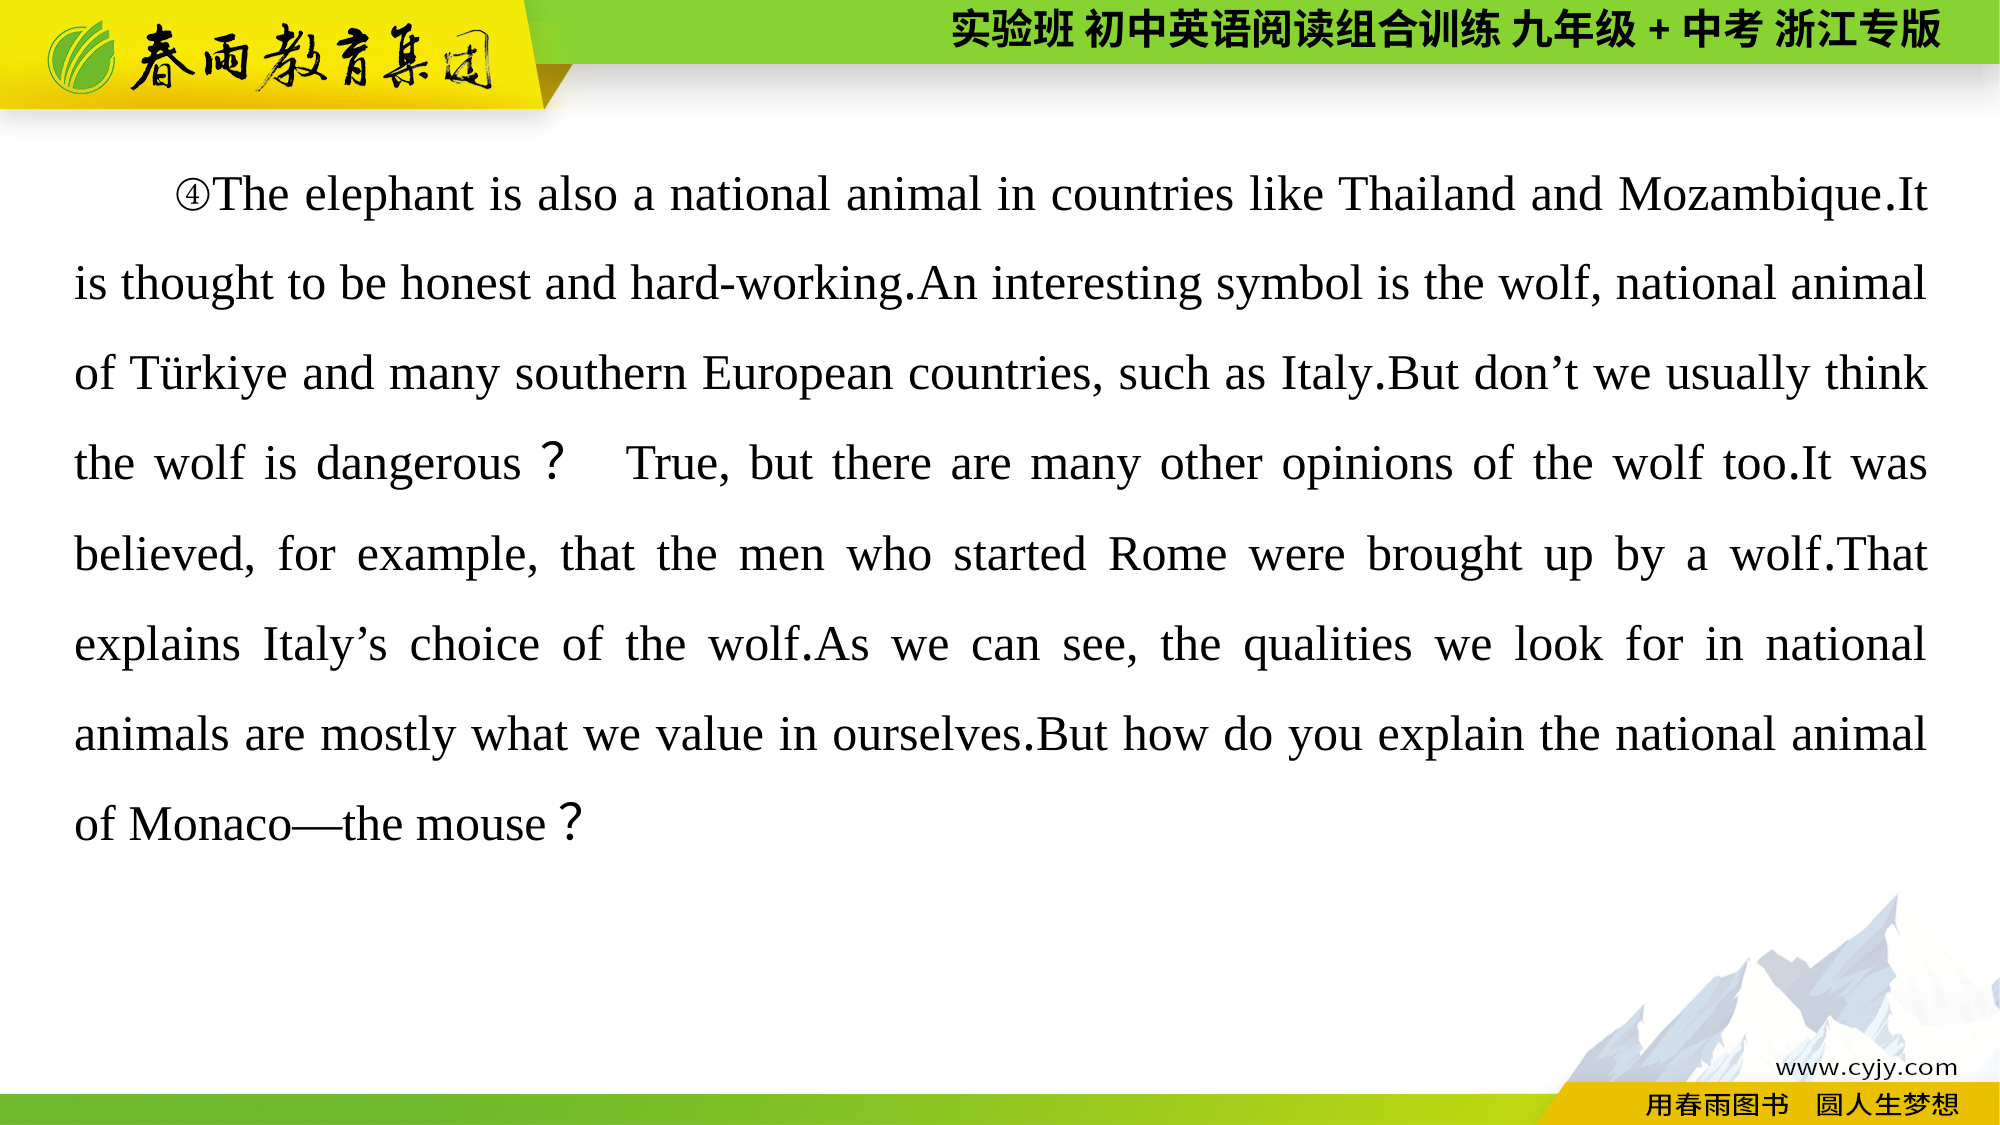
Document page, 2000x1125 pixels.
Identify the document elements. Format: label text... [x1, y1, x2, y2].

picture [0, 0, 2000, 1125]
list ④The elephant is also a national animal in countries like Thailand and Mozambique.It is thought to be honest and hard-working.An interesting symbol is the wolf, national animal of Türkiye and many southern European countries, such as Italy.But don’t we usually think the wolf is dangerous？ True, but there are many other opinions of the wolf too.It was believed, for example, that the men who started Rome were brought up by a wolf.That explains Italy’s choice of the wolf.As we can see, the qualities we look for in national animals are mostly what we value in ourselves.But how do you explain the national animal of Monaco—the mouse？ [59, 122, 1944, 854]
